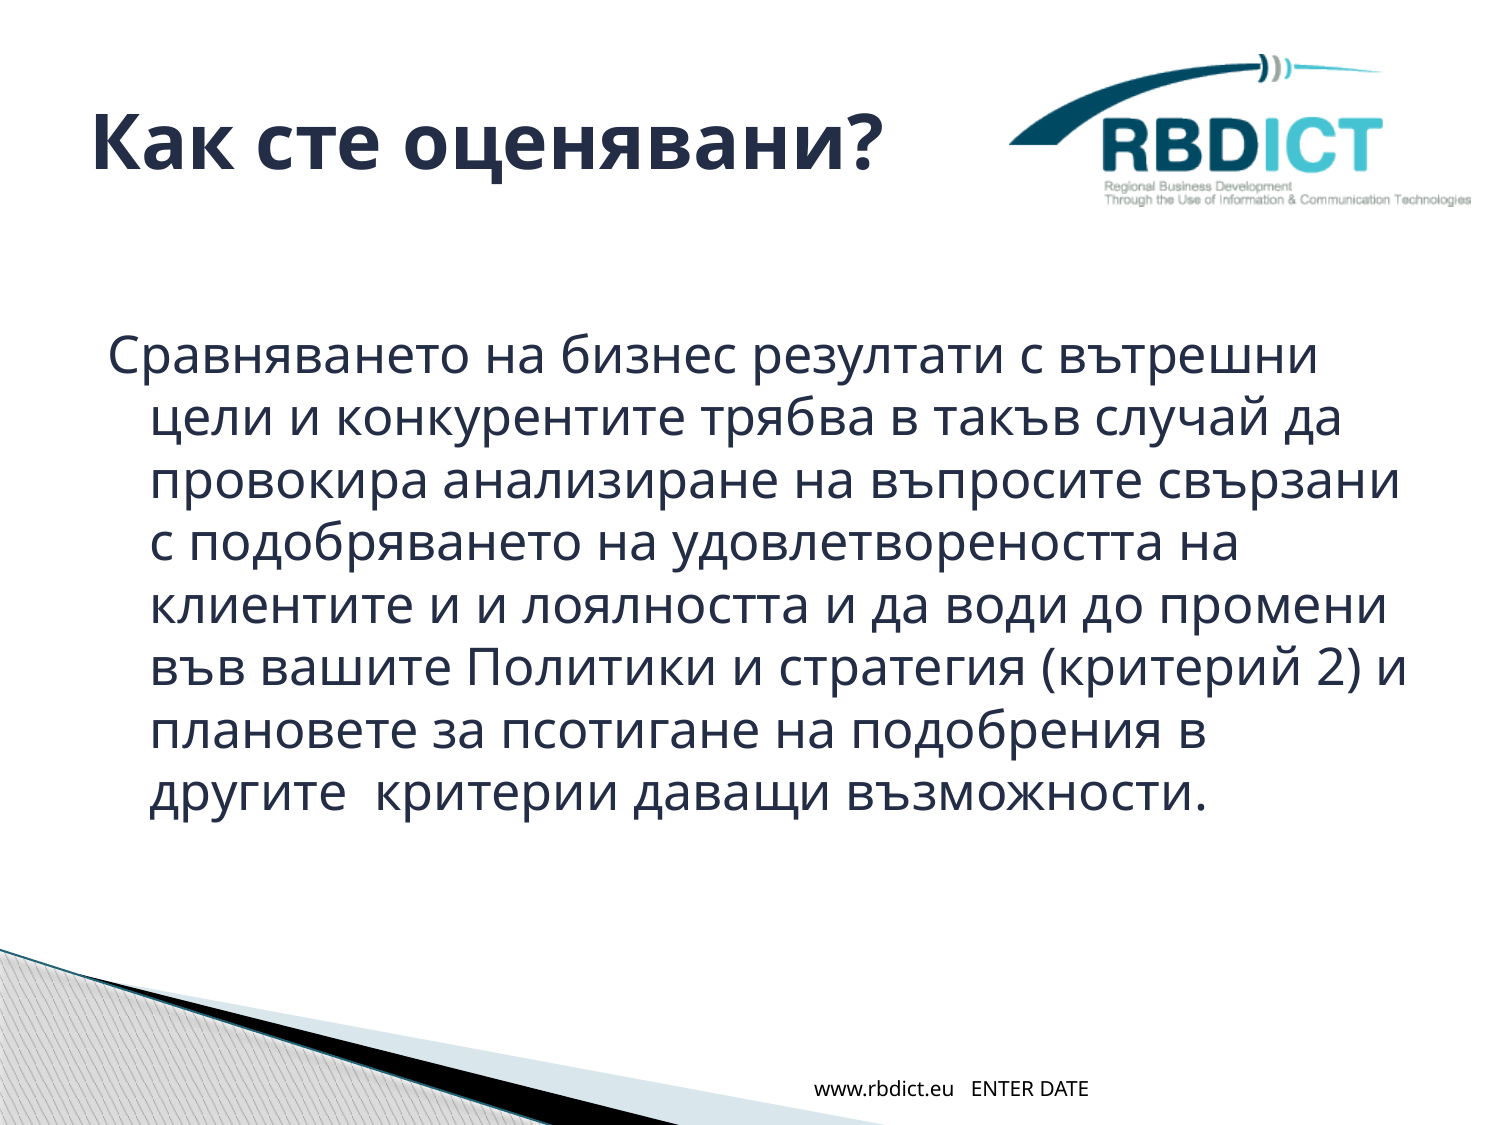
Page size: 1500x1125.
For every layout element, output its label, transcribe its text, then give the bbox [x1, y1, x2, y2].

title Как сте оценявани? [75, 45, 1425, 233]
picture [1425, 54, 1471, 207]
list Сравняването на бизнес резултати с вътрешни цели и конкурентите трябва в такъв случай да провокира анализиране на въпросите свързани с подобряването на удовлетвореността на клиентите и и лоялността и да води до промени във вашите Политики и стратегия (критерий 2) и плановете за псотигане на подобрения в другите критерии даващи възможности. [74, 242, 1426, 986]
footer www.rbdict.eu ENTER DATE [718, 1051, 1105, 1112]
